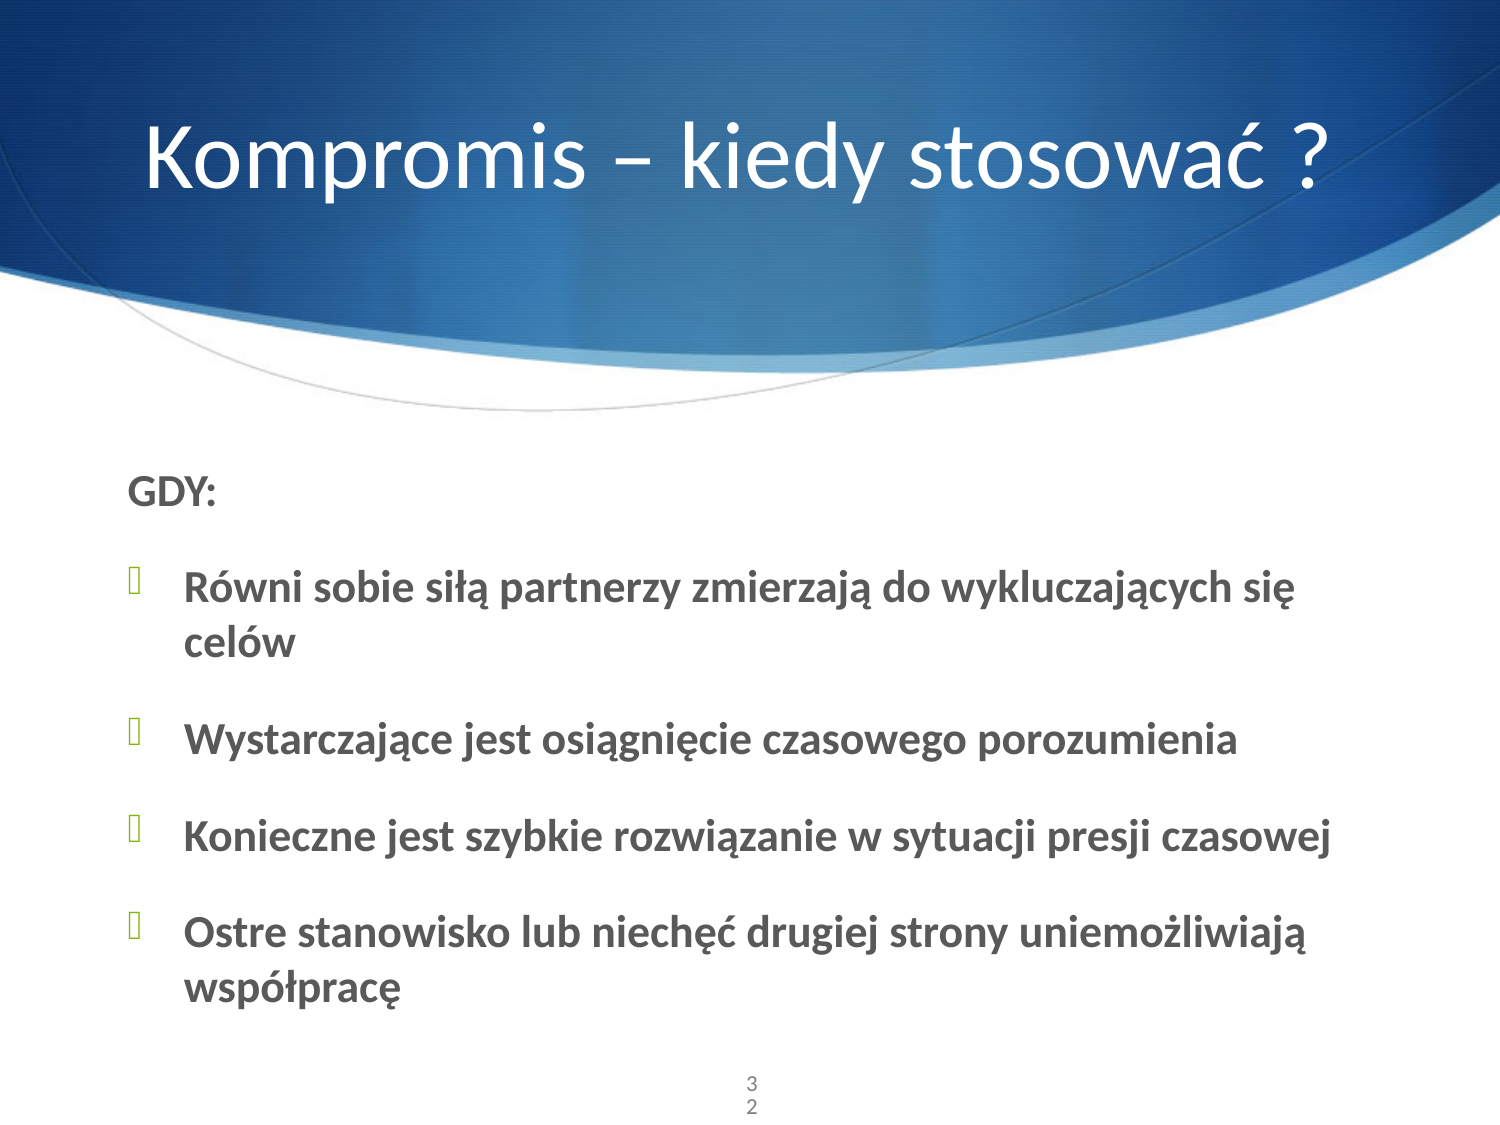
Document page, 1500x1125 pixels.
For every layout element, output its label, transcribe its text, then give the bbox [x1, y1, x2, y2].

title Kompromis – kiedy stosować ? [75, 0, 1425, 301]
list GDY: Równi sobie siłą partnerzy zmierzają do wykluczających się celów Wystarczające jest osiągnięcie czasowego porozumienia Konieczne jest szybkie rozwiązanie w sytuacji presji czasowej Ostre stanowisko lub niechęć drugiej strony uniemożliwiają współpracę [121, 454, 1379, 991]
picture [0, 0, 1500, 1125]
slide_number 32 [730, 1062, 769, 1103]
